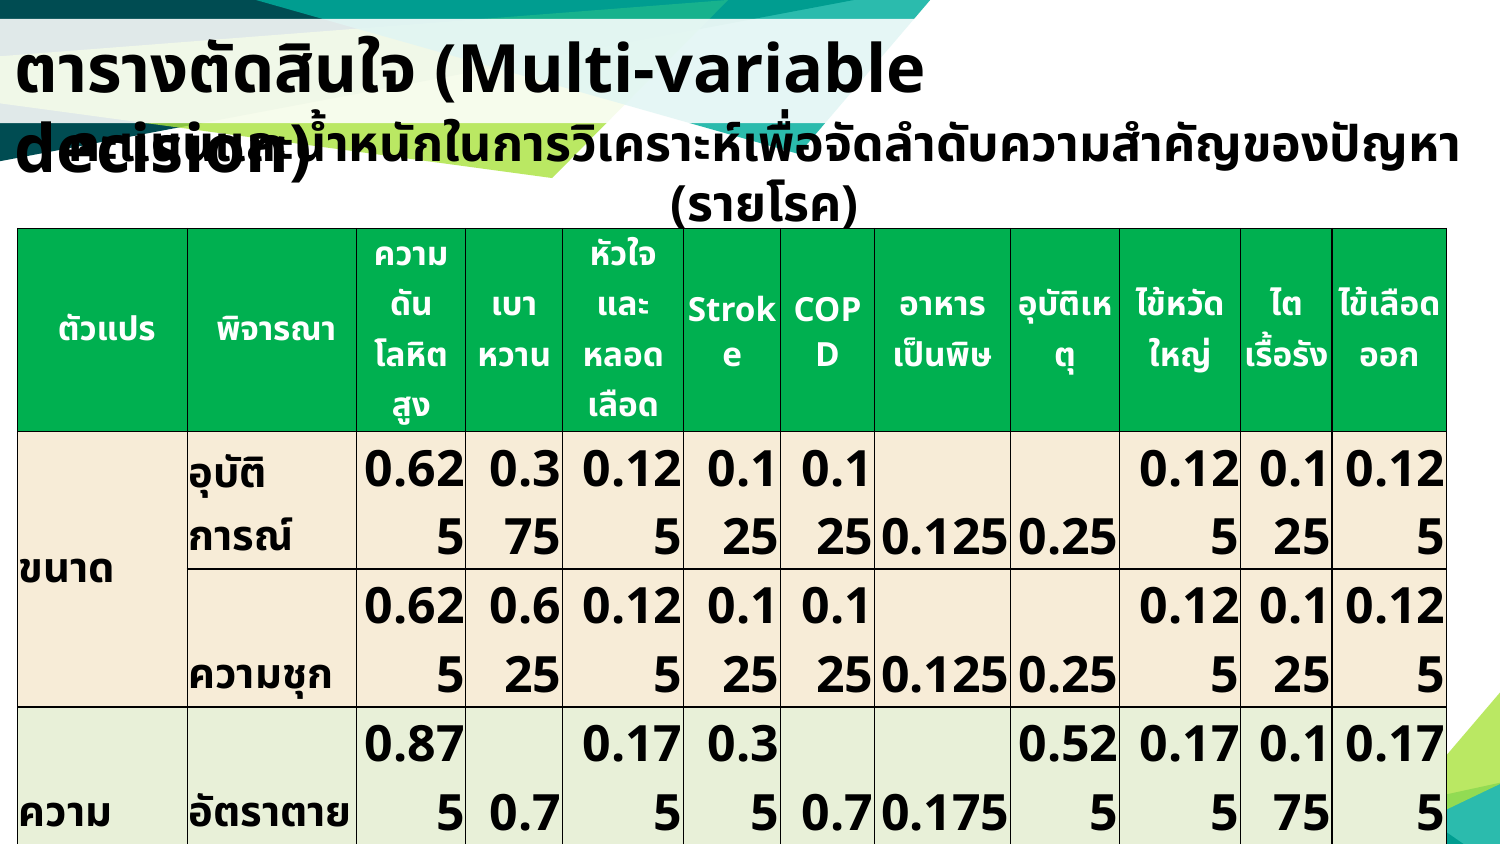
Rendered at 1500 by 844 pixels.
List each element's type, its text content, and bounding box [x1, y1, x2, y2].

table_cell 0.175 [1120, 708, 1240, 799]
table_cell 0.125 [1333, 570, 1446, 706]
table_cell 0.7 [781, 708, 874, 799]
table_cell 0.125 [1241, 432, 1331, 568]
table_cell 0.175 [1241, 708, 1331, 799]
table_cell ขนาด [18, 432, 187, 706]
table_cell 0.125 [1333, 432, 1446, 568]
table_header อาหารเป็นพิษ [875, 229, 1010, 431]
table_header Stroke [684, 229, 780, 431]
table_cell 0.125 [563, 570, 683, 706]
table_cell 0.175 [563, 708, 683, 799]
table_cell 0.125 [1120, 432, 1240, 568]
table_cell 0.125 [684, 570, 780, 706]
text_box ตารางตัดสินใจ (Multi-variable decision) [0, 18, 1105, 124]
table_header ไข้หวัดใหญ่ [1120, 229, 1240, 431]
table_cell 0.7 [466, 708, 562, 799]
table_header หัวใจและหลอดเลือด [563, 229, 683, 431]
table_cell 0.125 [781, 432, 874, 568]
table_cell 0.125 [875, 432, 1010, 568]
table_cell 0.125 [875, 570, 1010, 706]
table_header อุบัติเหตุ [1011, 229, 1119, 431]
table_cell ความรุนแรง [18, 708, 187, 844]
table_header COPD [781, 229, 874, 431]
table_cell 0.125 [1241, 570, 1331, 706]
table_cell 0.625 [466, 570, 562, 706]
table_cell 0.35 [684, 708, 780, 799]
table_header ตัวแปร [18, 229, 187, 431]
table_cell ความชุก [188, 570, 356, 706]
table_header พิจารณา [188, 229, 356, 431]
table_header ไตเรื้อรัง [1241, 229, 1331, 431]
table_header ไข้เลือดออก [1333, 229, 1446, 431]
table_cell 0.875 [357, 708, 465, 844]
table_cell 0.175 [875, 708, 1010, 799]
table_cell อุบัติการณ์ [188, 432, 356, 568]
table_cell 0.125 [684, 432, 780, 568]
table_cell 0.625 [357, 432, 465, 568]
table_cell 0.625 [357, 570, 465, 706]
table_cell 0.525 [1011, 708, 1119, 799]
table_header ความดันโลหิตสูง [357, 229, 465, 431]
table_cell 0.375 [466, 432, 562, 568]
text_box คะแนนและน้ำหนักในการวิเคราะห์เพื่อจัดลำดับความสำคัญของปัญหา (รายโรค) [41, 119, 1489, 224]
table_cell 0.125 [781, 570, 874, 706]
table_cell 0.25 [1011, 570, 1119, 706]
table_cell 0.25 [1011, 432, 1119, 568]
table_cell 0.175 [1333, 708, 1446, 844]
text_box [360, 799, 1341, 844]
table_header เบาหวาน [466, 229, 562, 431]
table_cell อัตราตาย [188, 708, 356, 844]
table_cell 0.125 [1120, 570, 1240, 706]
table_cell 0.125 [563, 432, 683, 568]
